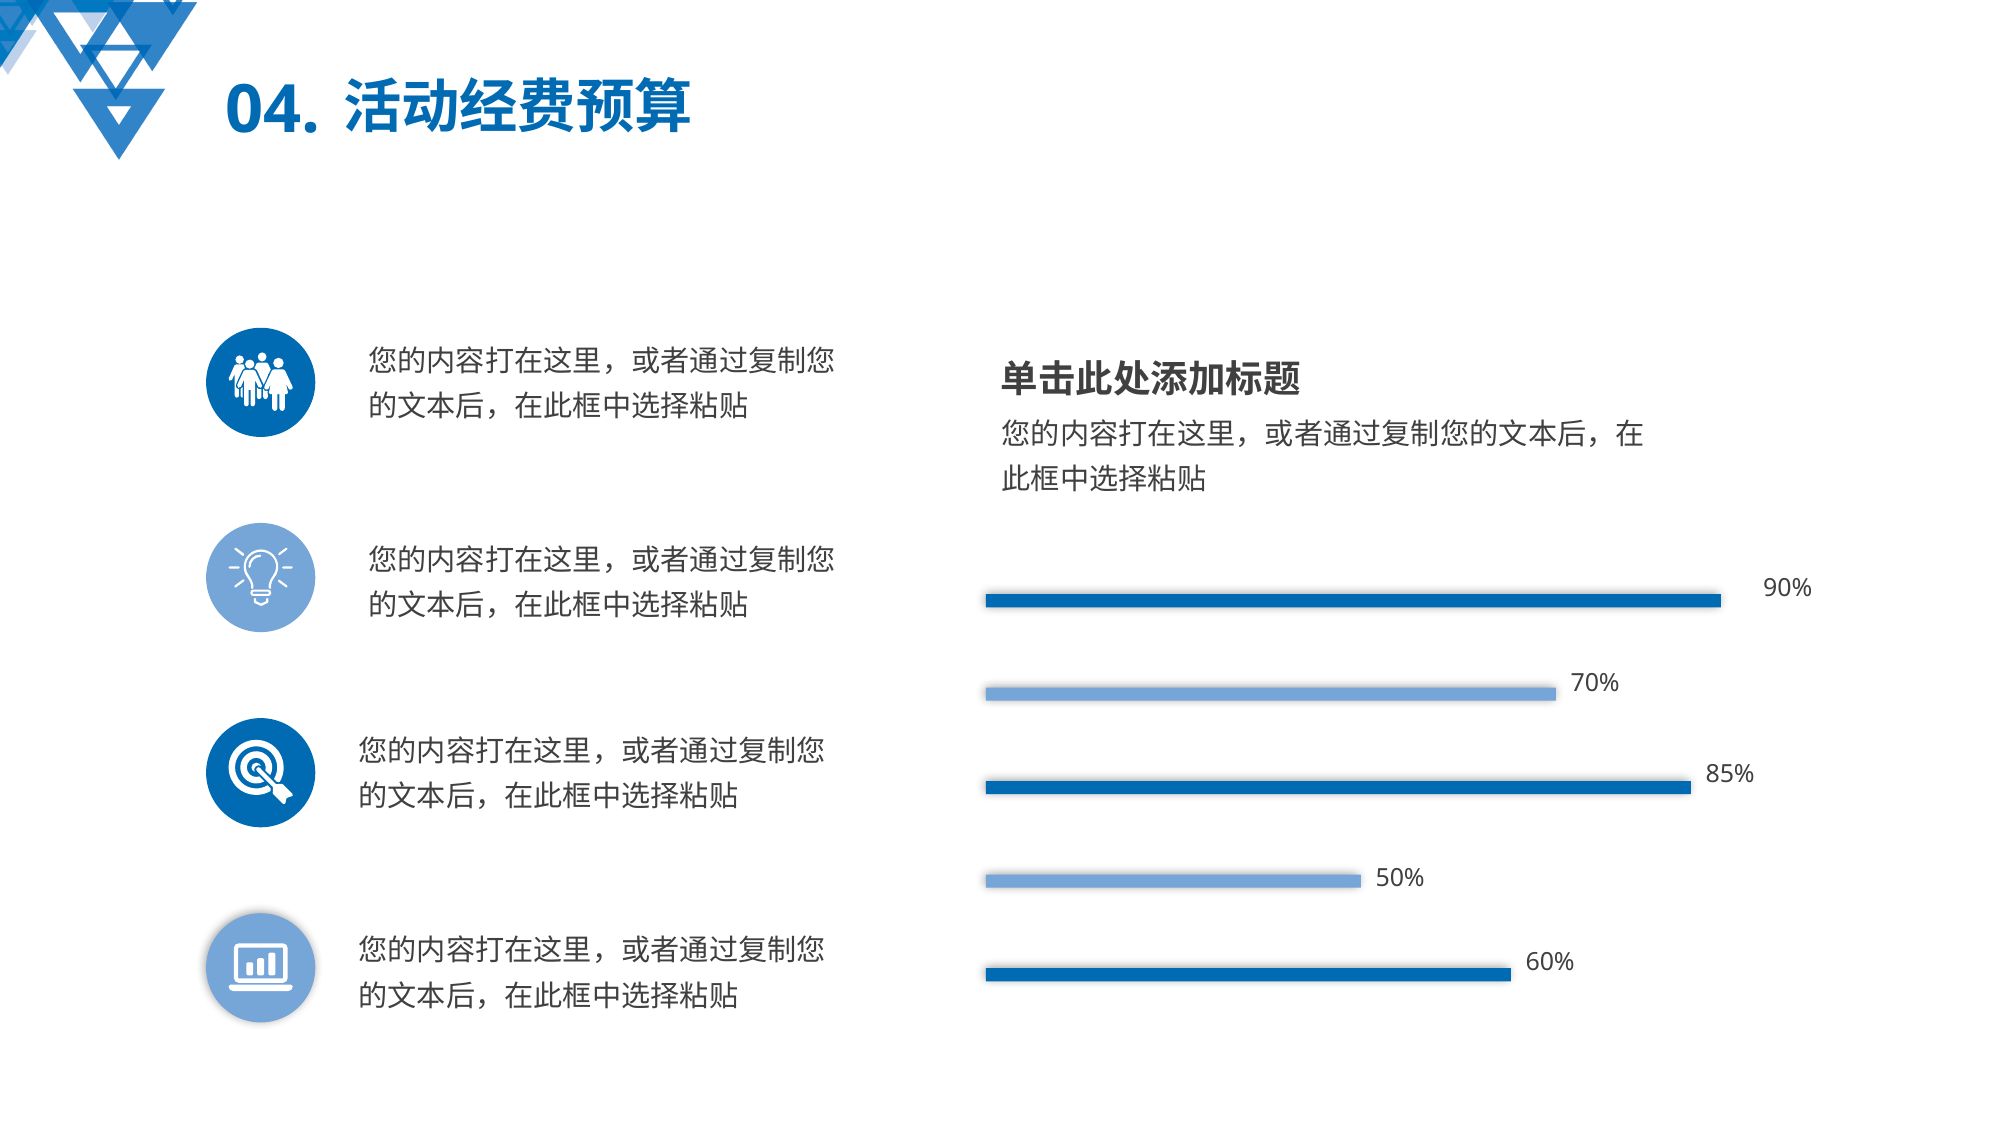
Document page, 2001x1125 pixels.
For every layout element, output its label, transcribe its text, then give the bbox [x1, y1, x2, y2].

text_box 您的内容打在这里，或者通过复制您的文本后，在此框中选择粘贴 [350, 717, 844, 817]
text_box 您的内容打在这里，或者通过复制您的文本后，在此框中选择粘贴 [360, 327, 854, 427]
text_box [227, 351, 294, 413]
picture [0, 0, 235, 295]
text_box [205, 717, 317, 829]
text_box [227, 738, 295, 806]
text_box [227, 942, 295, 993]
text_box 活动经费预算 [336, 61, 708, 147]
text_box [205, 521, 317, 634]
text_box [205, 912, 317, 1024]
text_box [227, 546, 295, 608]
text_box 您的内容打在这里，或者通过复制您的文本后，在此框中选择粘贴 [360, 527, 854, 626]
text_box [205, 326, 317, 438]
text_box 您的内容打在这里，或者通过复制您的文本后，在此框中选择粘贴 [994, 401, 1668, 500]
text_box 04. [235, 58, 336, 153]
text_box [985, 563, 1816, 982]
text_box 您的内容打在这里，或者通过复制您的文本后，在此框中选择粘贴 [350, 917, 844, 1016]
text_box 单击此处添加标题 [985, 334, 1398, 408]
